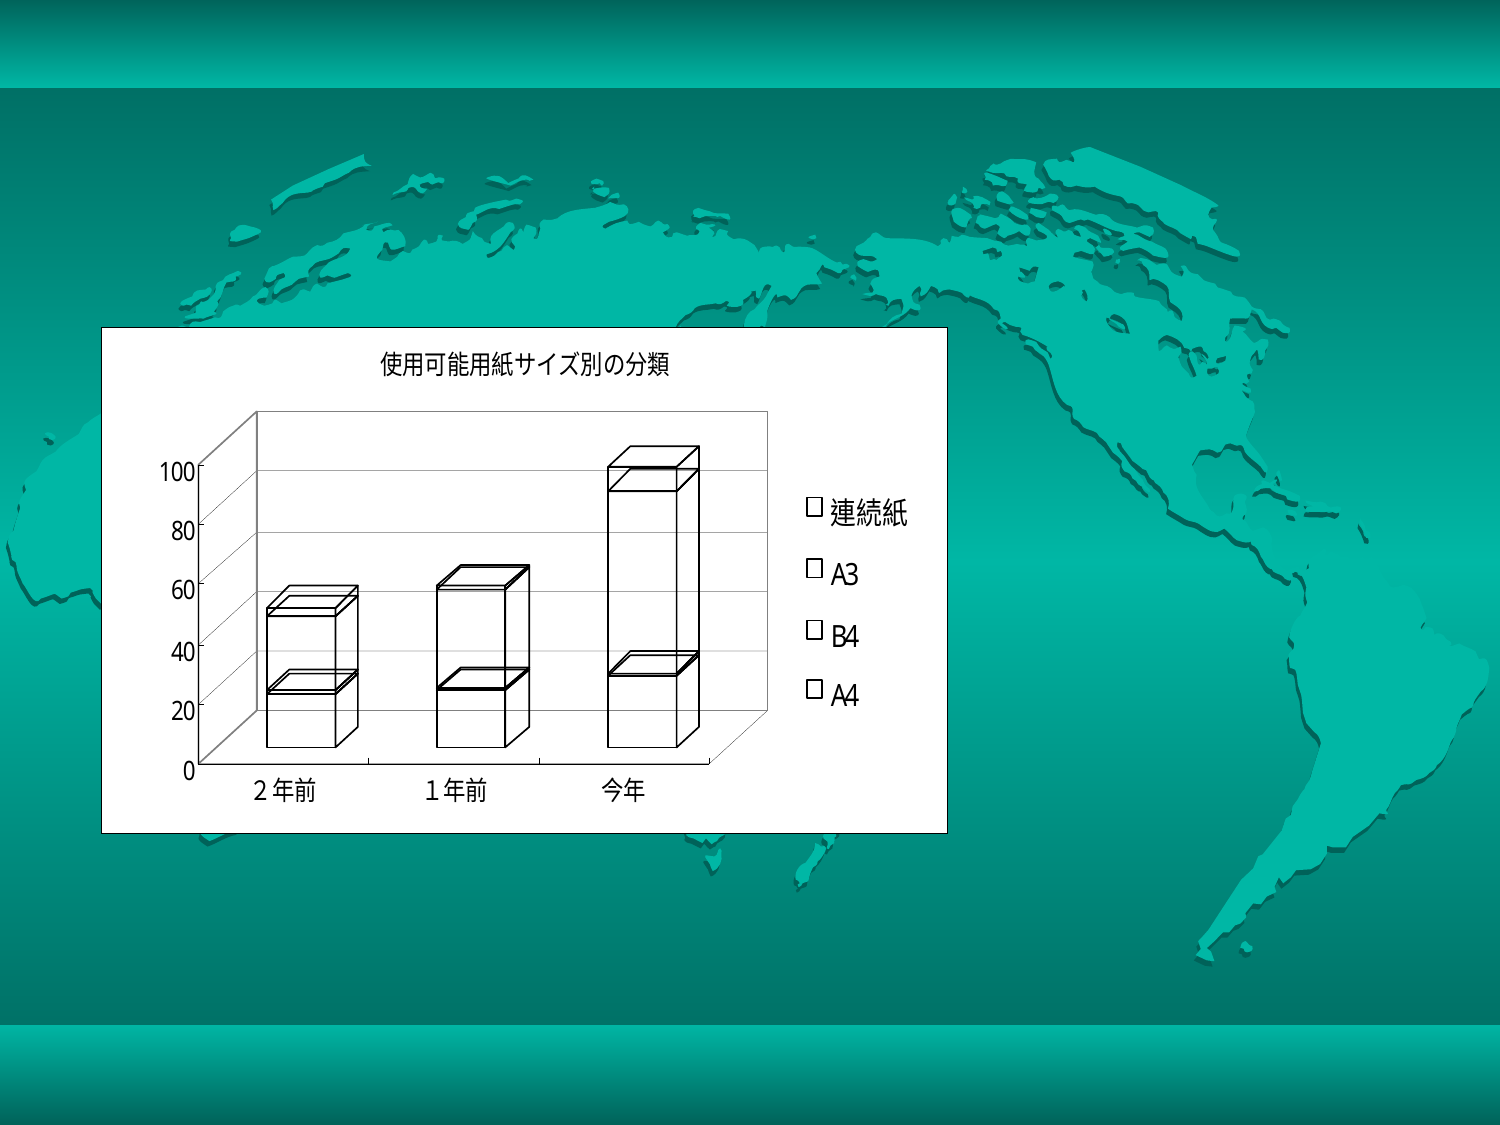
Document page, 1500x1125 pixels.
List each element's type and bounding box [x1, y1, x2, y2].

text_box [91, 316, 958, 844]
